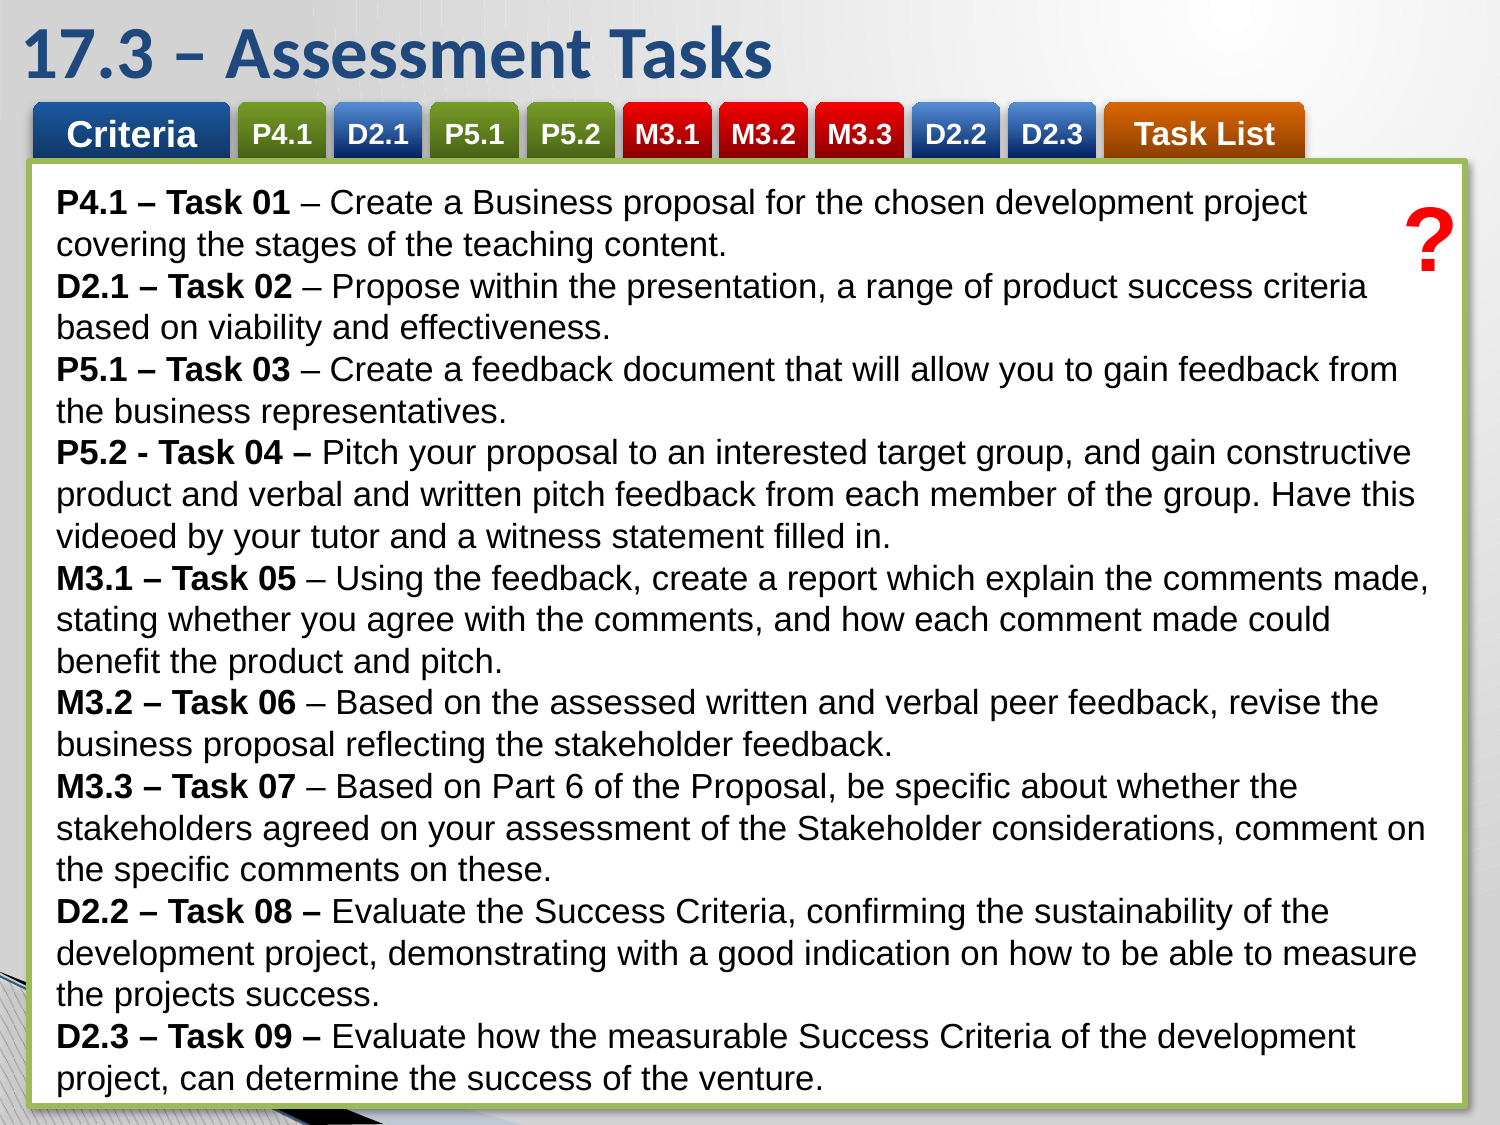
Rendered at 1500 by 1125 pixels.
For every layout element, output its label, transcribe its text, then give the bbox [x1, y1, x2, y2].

text_box 17.3 – Assessment Tasks [5, 7, 1459, 90]
text_box ? [1387, 172, 1459, 298]
picture [281, 1114, 303, 1125]
text_box P4.1 – Task 01 – Create a Business proposal for the chosen development project covering the stages of the teaching content. D2.1 – Task 02 – Propose within the presentation, a range of product success criteria based on viability and effectiveness. P5.1 – Task 03 – Create a feedback document that will allow you to gain feedback from the business representatives. P5.2 - Task 04 – Pitch your proposal to an interested target group, and gain constructive product and verbal and written pitch feedback from each member of the group. Have this videoed by your tutor and a witness statement filled in. M3.1 – Task 05 – Using the feedback, create a report which explain the comments made, stating whether you agree with the comments, and how each comment made could benefit the product and pitch. M3.2 – Task 06 – Based on the assessed written and verbal peer feedback, revise the business proposal reflecting the stakeholder feedback. M3.3 – Task 07 – Based on Part 6 of the Proposal, be specific about whether the stakeholders agreed on your assessment of the Stakeholder considerations, comment on the specific comments on these. D2.2 – Task 08 – Evaluate the Success Criteria, confirming the sustainability of the development project, demonstrating with a good indication on how to be able to measure the projects success. D2.3 – Task 09 – Evaluate how the measurable Success Criteria of the development project, can determine the success of the venture. [41, 172, 1448, 1105]
